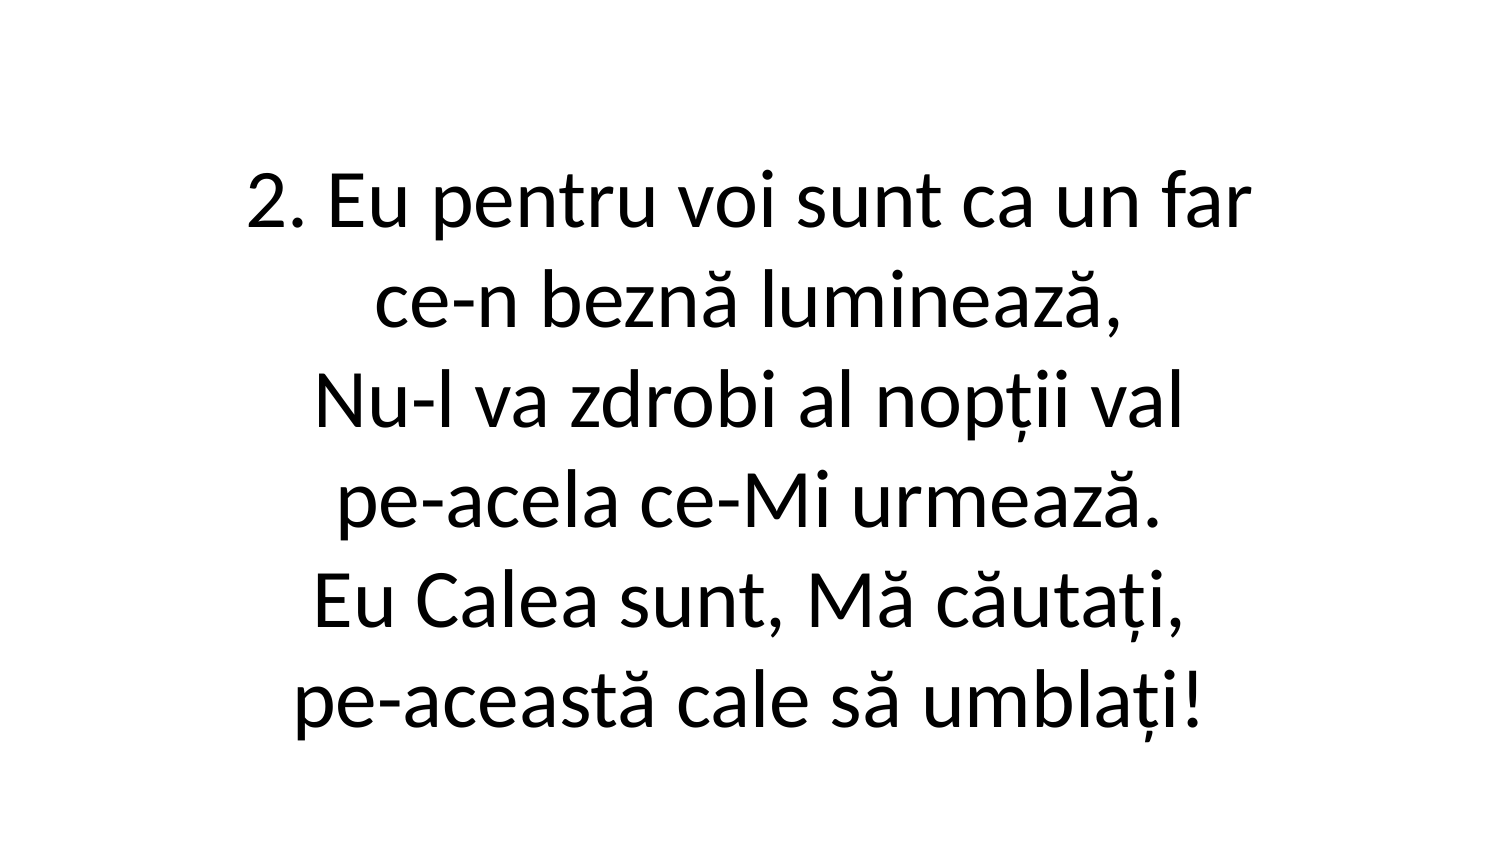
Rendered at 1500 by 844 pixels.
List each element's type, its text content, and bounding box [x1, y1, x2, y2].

text_box 2. Eu pentru voi sunt ca un far ce-n beznă luminează, Nu-l va zdrobi al nopții val pe-acela ce-Mi urmează. Eu Calea sunt, Mă căutați, pe-această cale să umblați! [230, 92, 1270, 752]
